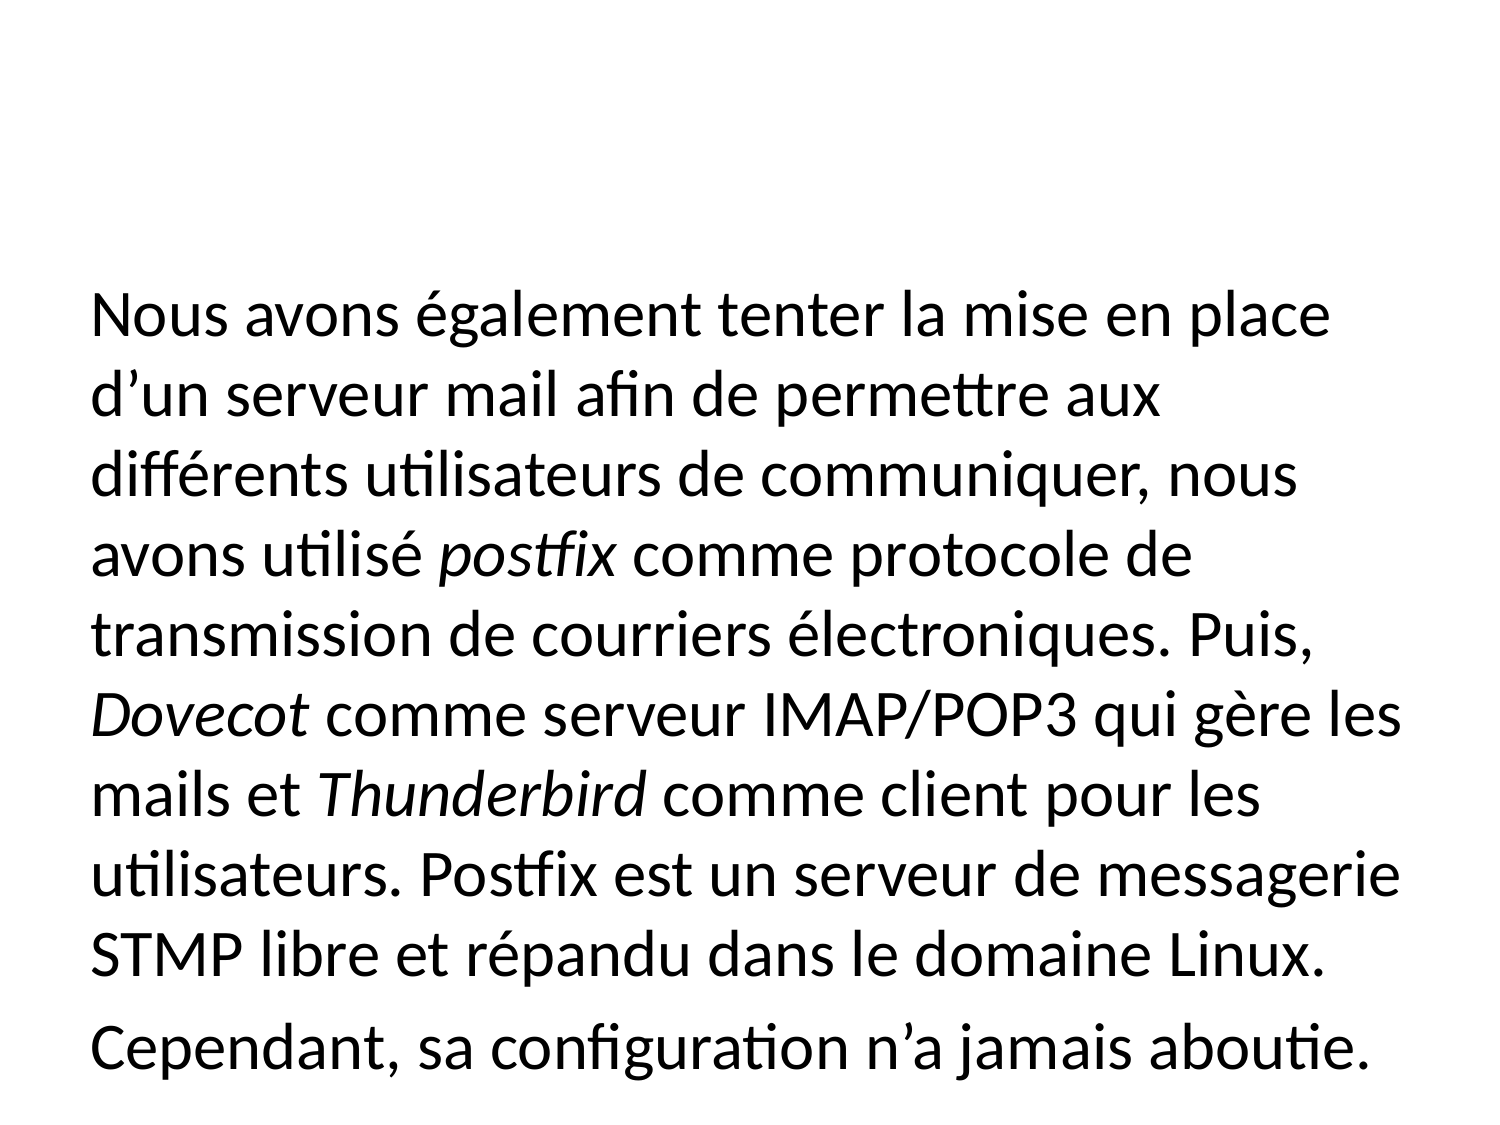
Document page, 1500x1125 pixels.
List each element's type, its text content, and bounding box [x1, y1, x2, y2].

list Nous avons également tenter la mise en place d’un serveur mail afin de permettre aux différents utilisateurs de communiquer, nous avons utilisé postfix comme protocole de transmission de courriers électroniques. Puis, Dovecot comme serveur IMAP/POP3 qui gère les mails et Thunderbird comme client pour les utilisateurs. Postfix est un serveur de messagerie STMP libre et répandu dans le domaine Linux. Cependant, sa configuration n’a jamais aboutie. Serveur Web https://apache.org/ Pour le serveur web nous avons décidé d’utiliser Apache2 car il est open-source, il possède une communauté conséquente, très utile en cas de problème pour obtenir rapidement de l’aide. Voici la page web, à laquelle nous pouvons accèder via le DNS en rentrant nethub-cgir.com. [75, 262, 1425, 1005]
